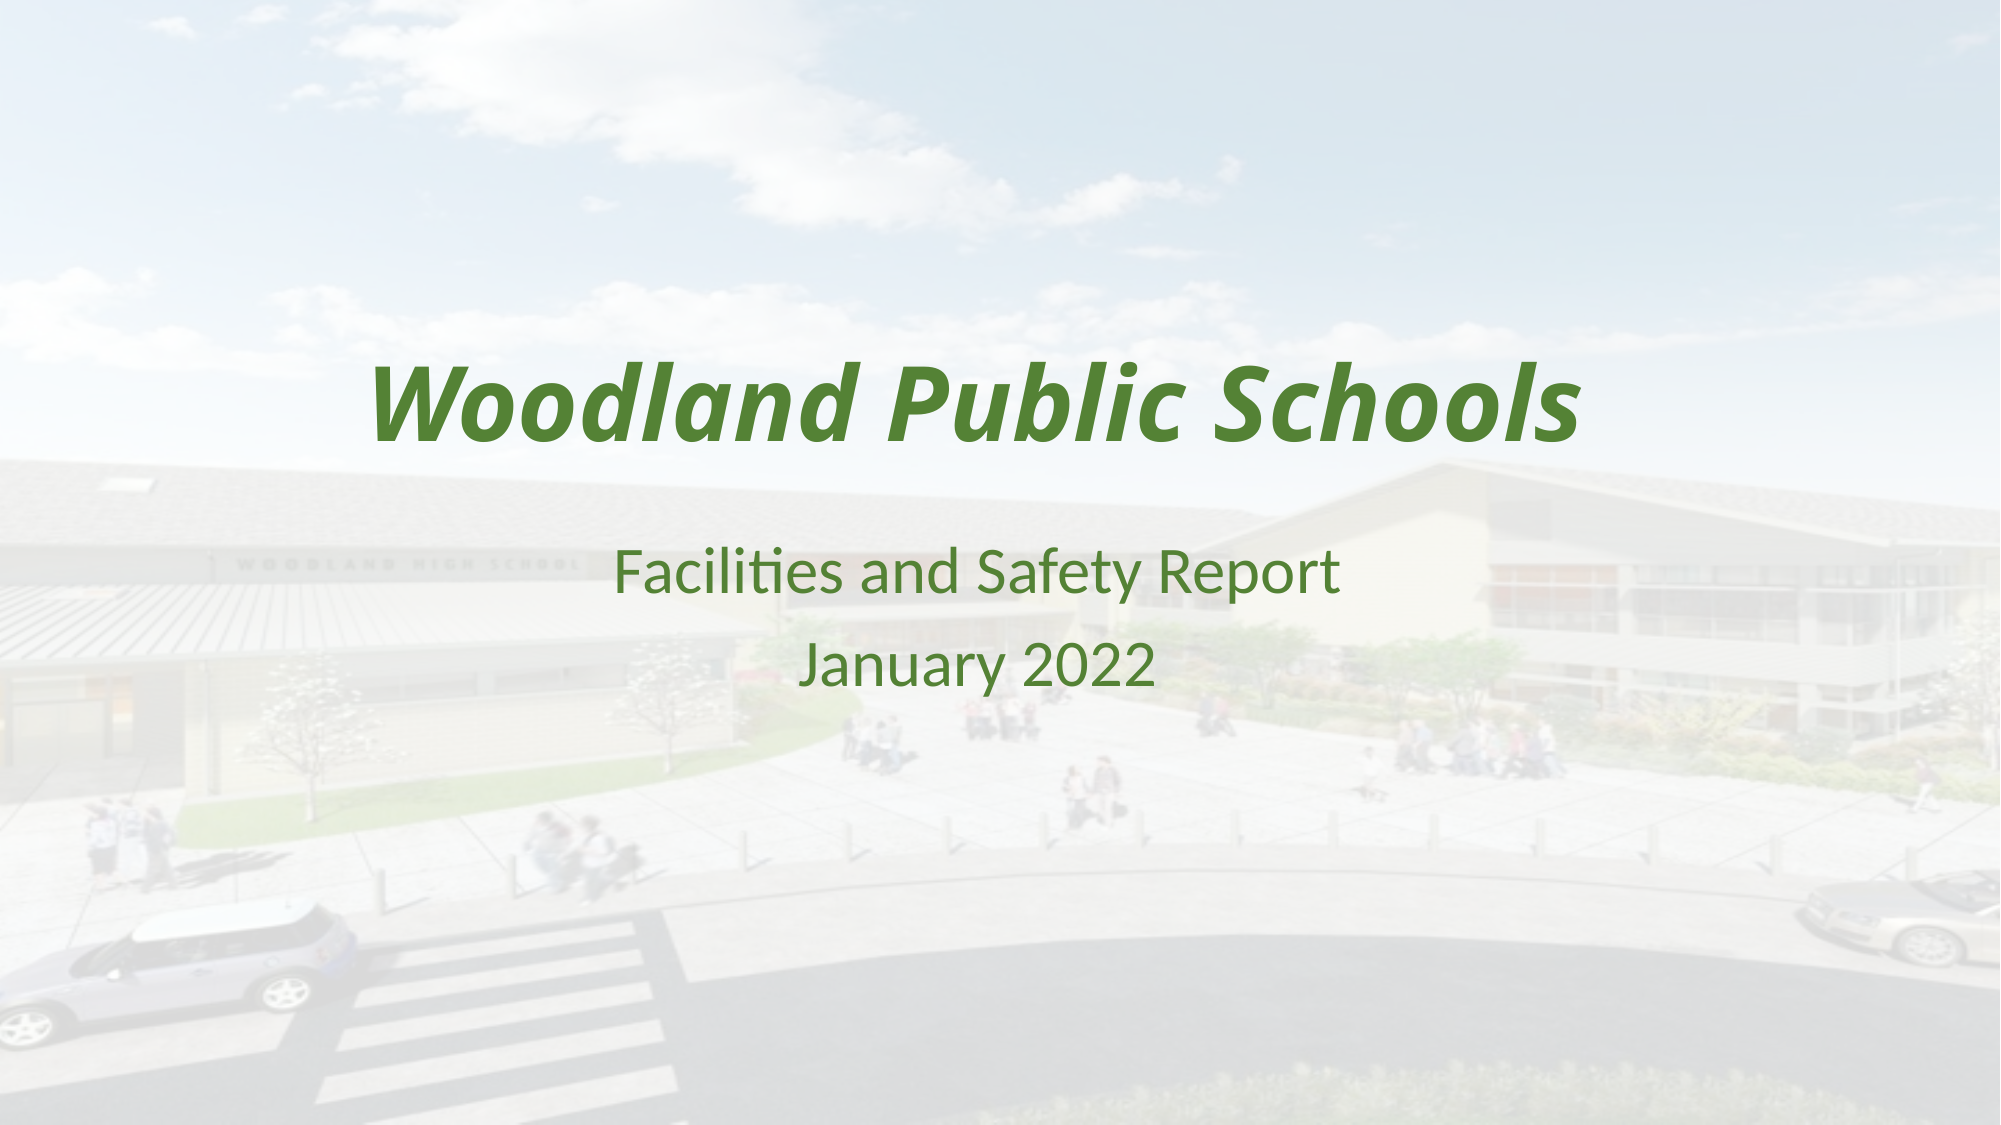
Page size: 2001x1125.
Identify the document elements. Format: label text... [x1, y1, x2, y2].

title Woodland Public Schools [200, 80, 1750, 472]
subtitle Facilities and Safety Report January 2022 [227, 528, 1728, 781]
